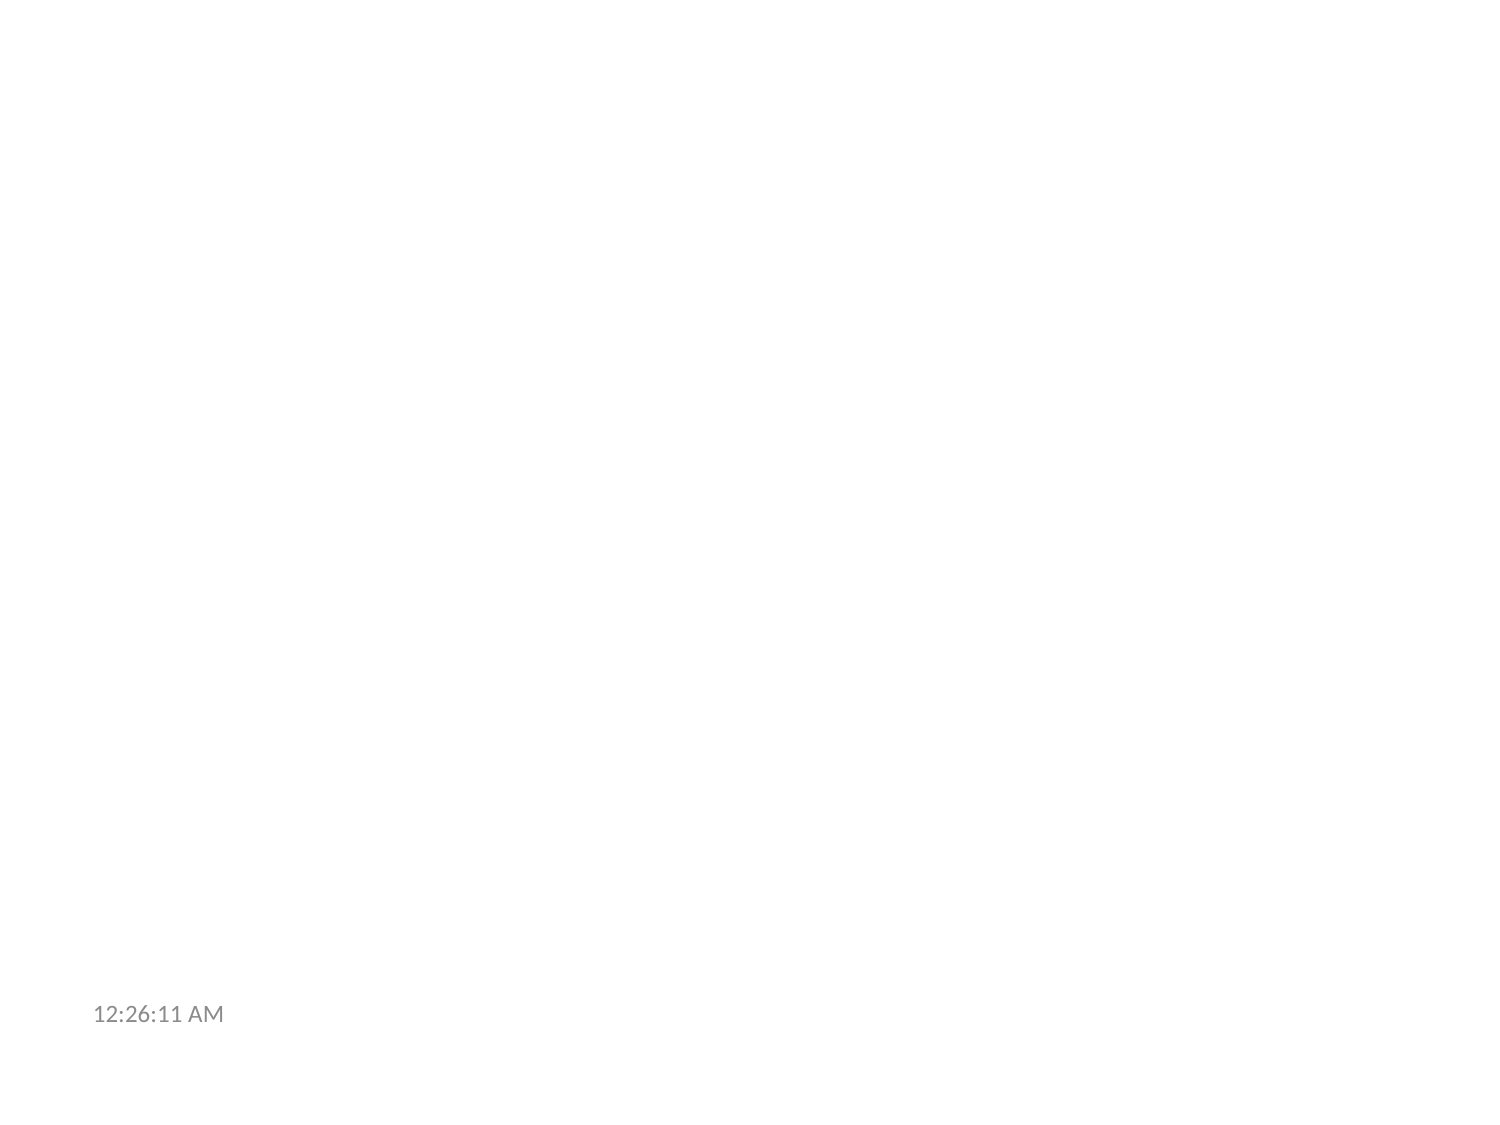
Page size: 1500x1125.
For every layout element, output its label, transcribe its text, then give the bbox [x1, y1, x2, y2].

text_box 3:35:09 PM [77, 982, 428, 1043]
